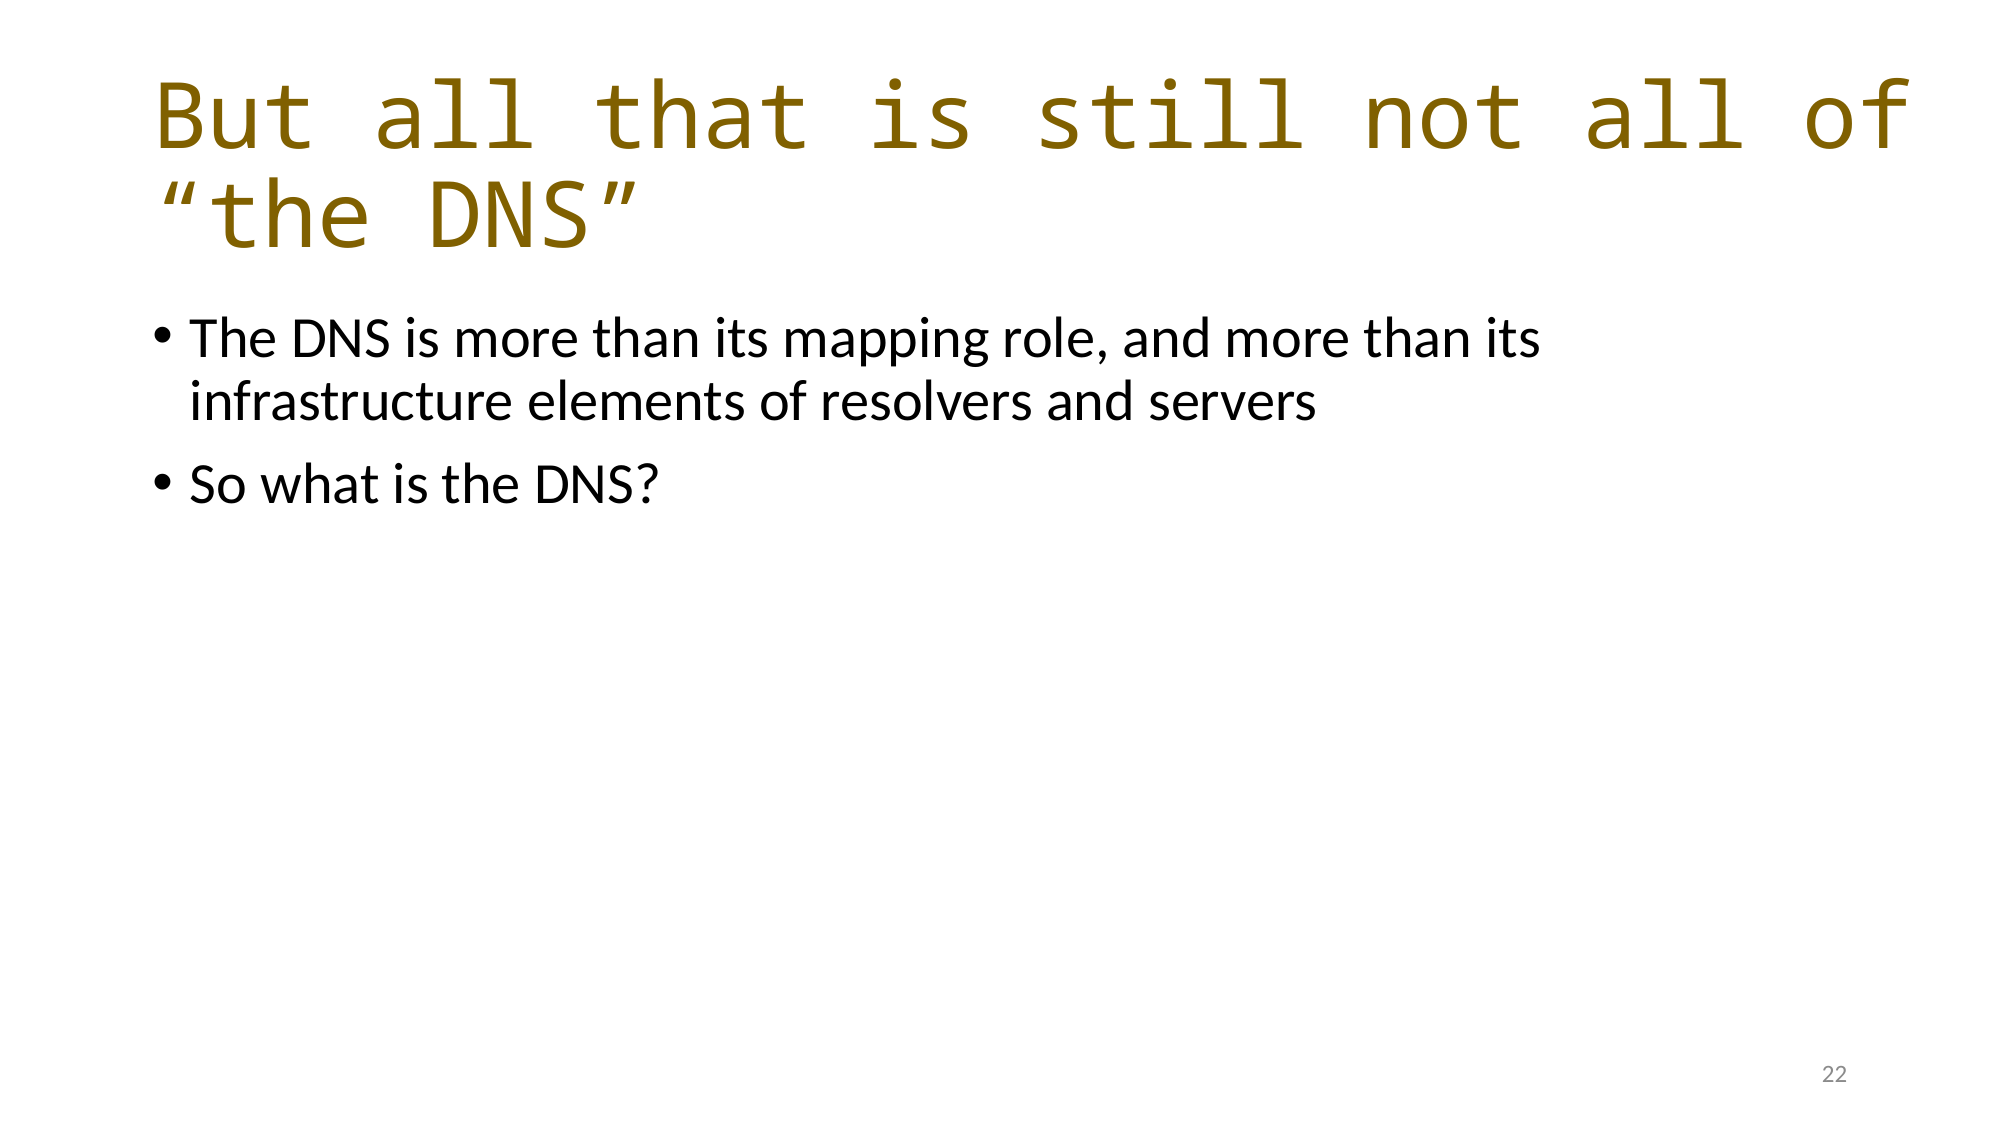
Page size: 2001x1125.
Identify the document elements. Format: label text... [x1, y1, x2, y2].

title But all that is still not all of “the DNS” [137, 59, 1952, 278]
list The DNS is more than its mapping role, and more than its infrastructure elements of resolvers and servers So what is the DNS? [137, 299, 1863, 1014]
slide_number 22 [1412, 1042, 1863, 1103]
